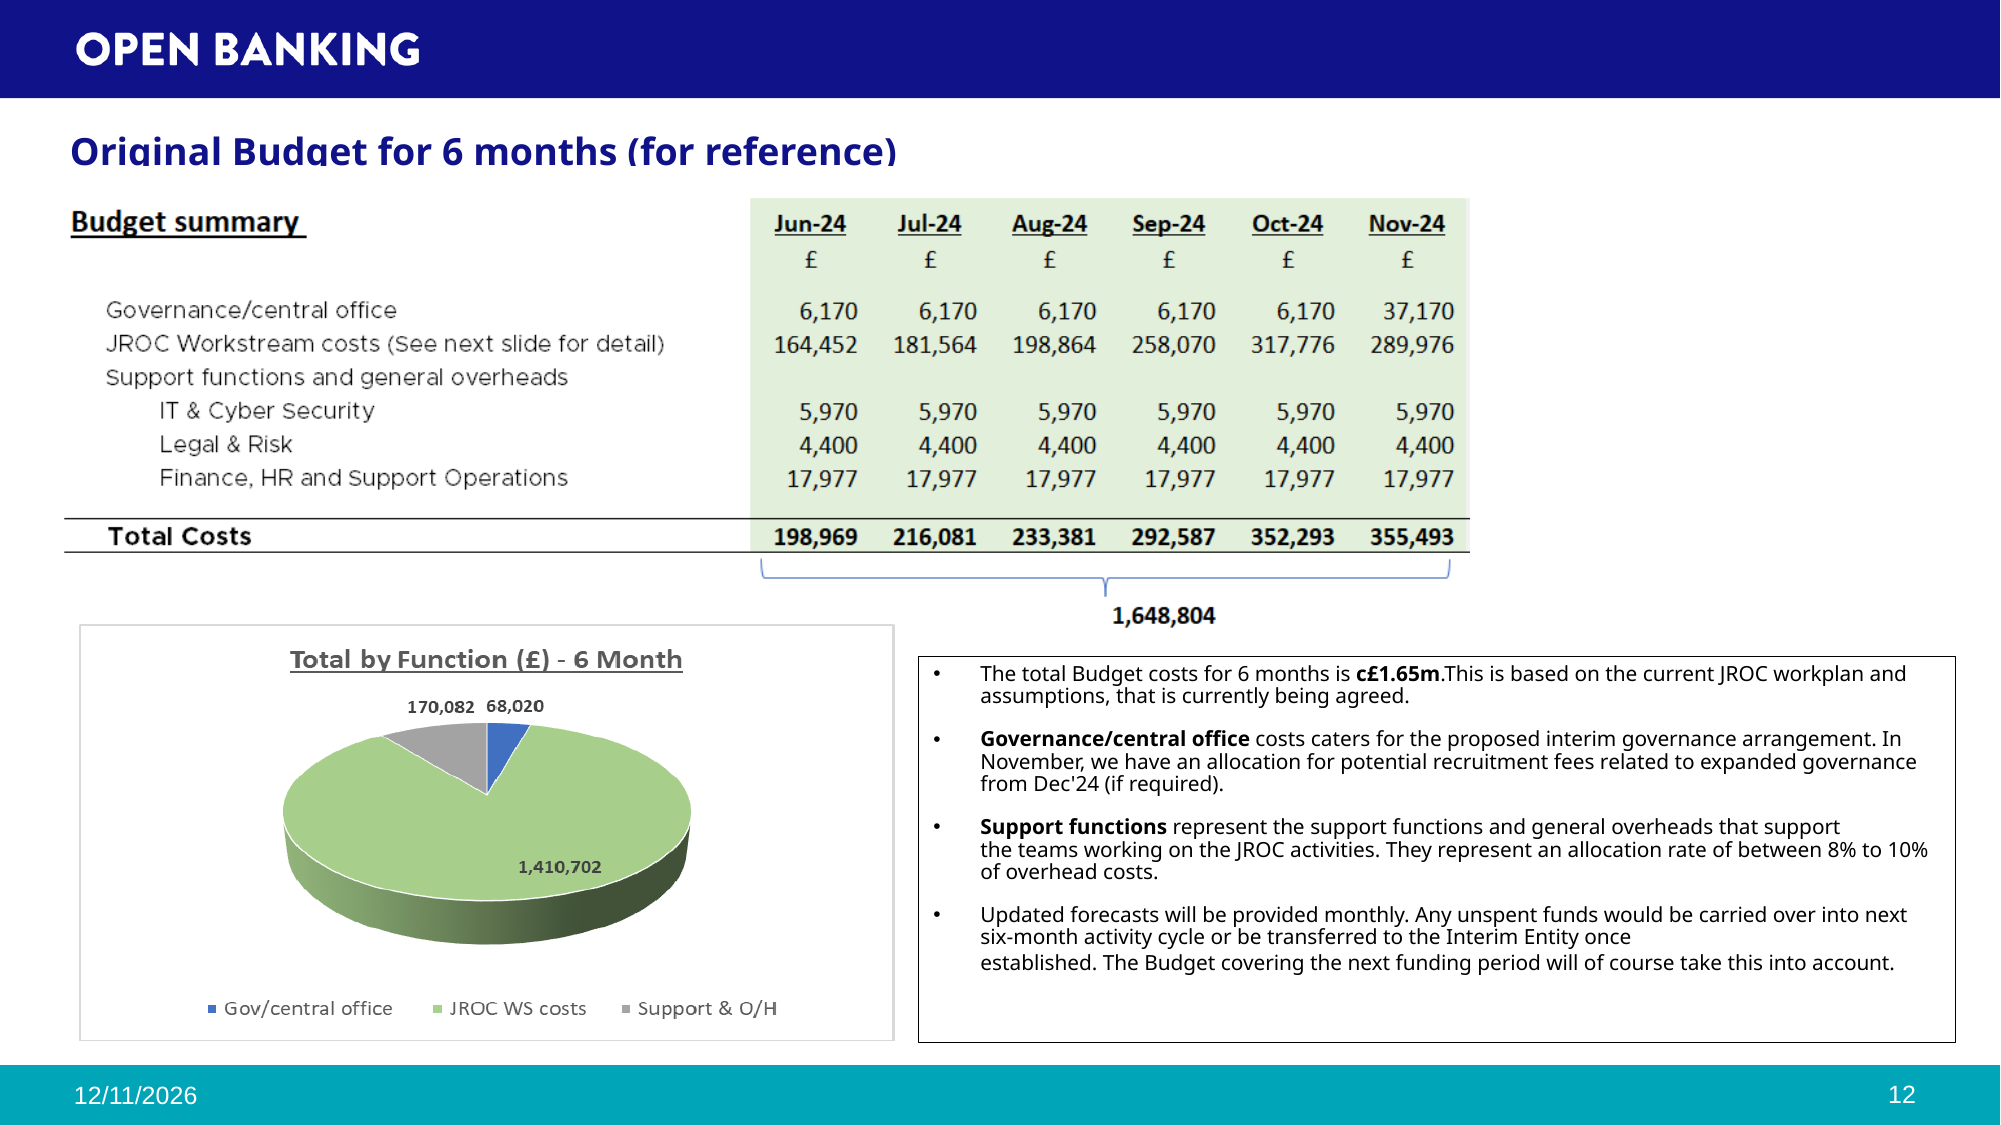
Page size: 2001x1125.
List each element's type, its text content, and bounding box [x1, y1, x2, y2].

list The total Budget costs for 6 months is c£1.65m.This is based on the current JROC workplan and assumptions, that is currently being agreed. Governance/central office costs caters for the proposed interim governance arrangement. In November, we have an allocation for potential recruitment fees related to expanded governance from Dec'24 (if required). Support functions represent the support functions and general overheads that support the teams working on the JROC activities. They represent an allocation rate of between 8% to 10% of overhead costs. Updated forecasts will be provided monthly. Any unspent funds would be carried over into next six-month activity cycle or be transferred to the Interim Entity once established. The Budget covering the next funding period will of course take this into account. [918, 656, 1956, 1043]
picture [43, 0, 452, 99]
title Original Budget for 6 months (for reference) [54, 125, 1629, 207]
picture [54, 166, 1470, 1041]
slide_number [59, 1065, 509, 1125]
slide_number 12 [1412, 1064, 1932, 1124]
